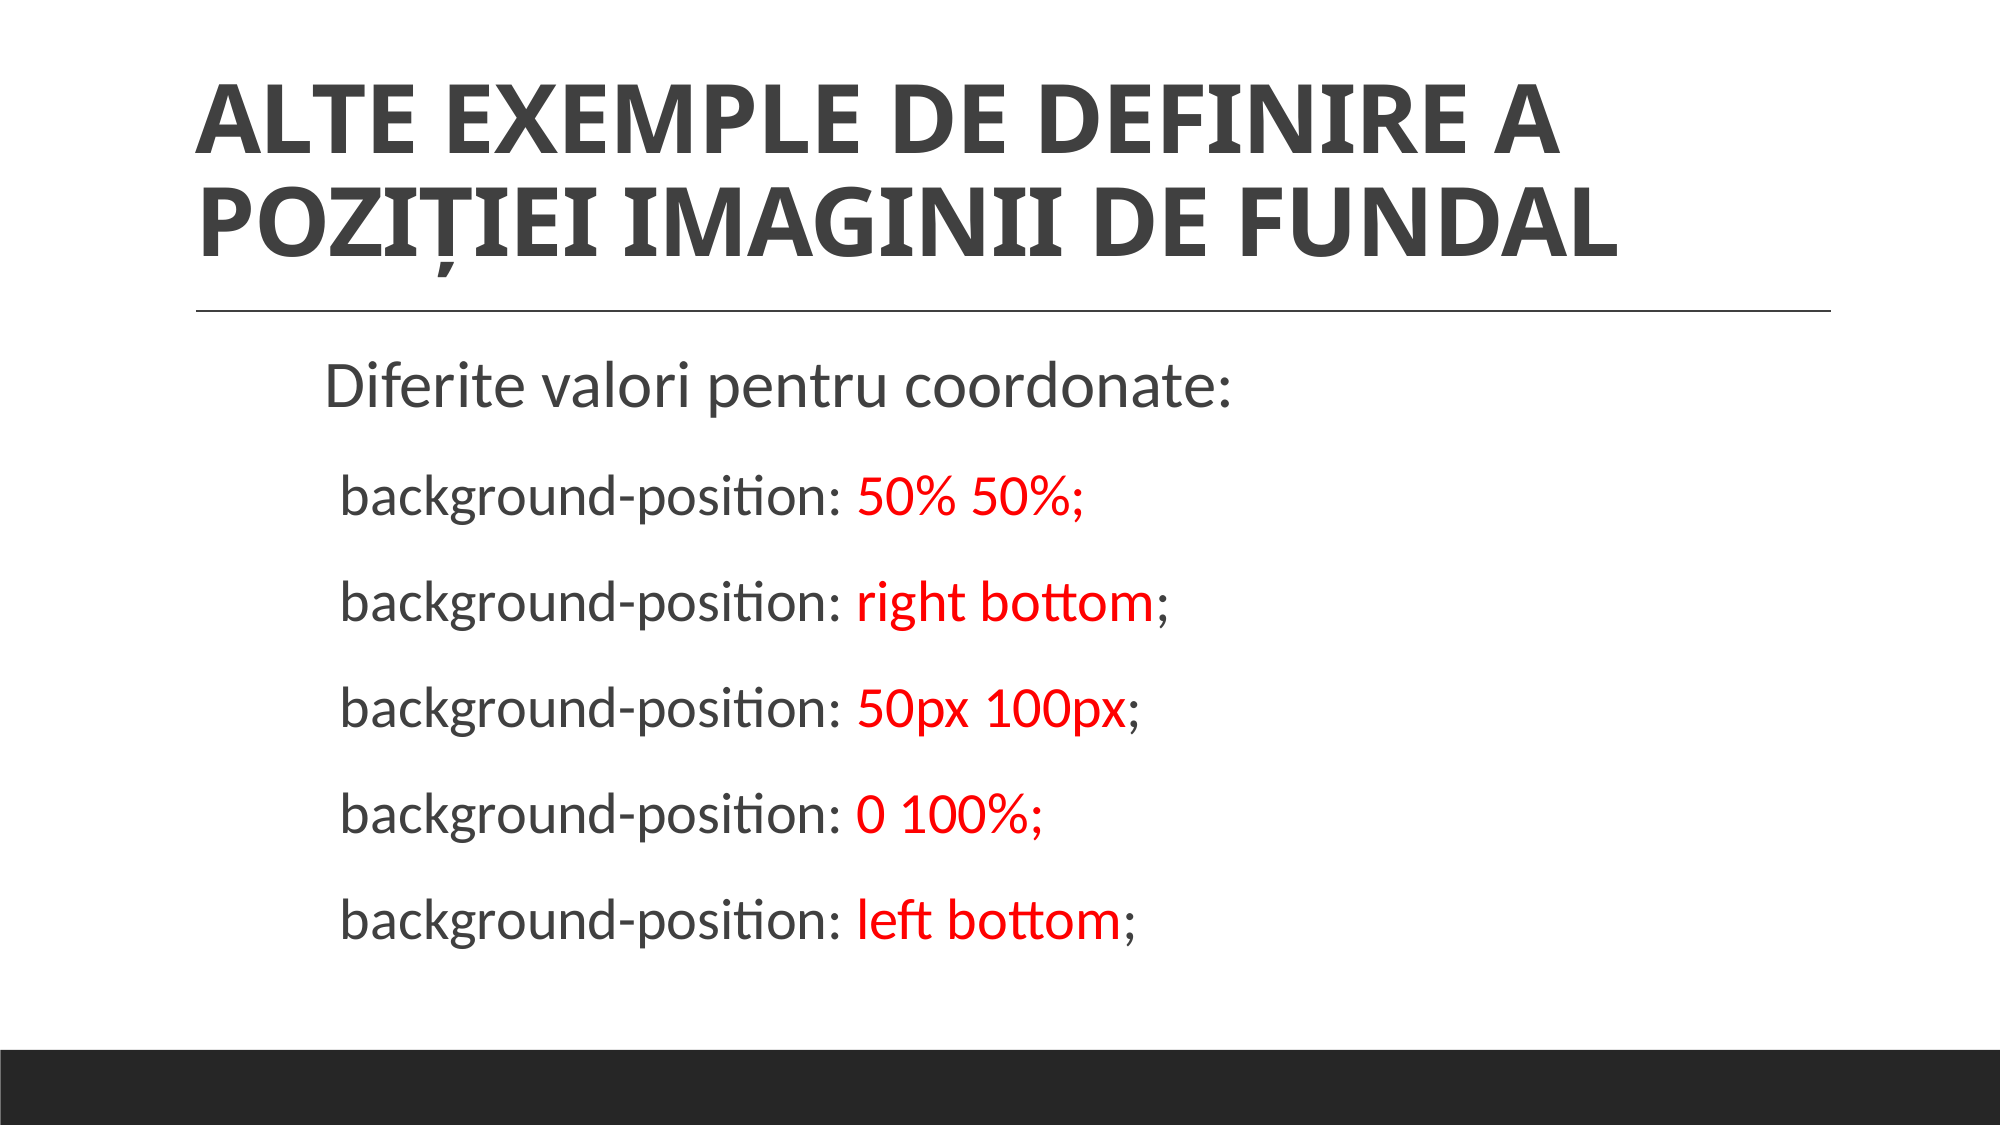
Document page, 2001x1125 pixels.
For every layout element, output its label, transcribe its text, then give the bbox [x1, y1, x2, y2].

list Diferite valori pentru coordonate: background-position: 50% 50%; background-position: right bottom; background-position: 50px 100px; background-position: 0 100%; background-position: left bottom; [324, 324, 1675, 1010]
title ALTE EXEMPLE DE DEFINIRE A POZIȚIEI IMAGINII DE FUNDAL [180, 47, 1830, 285]
